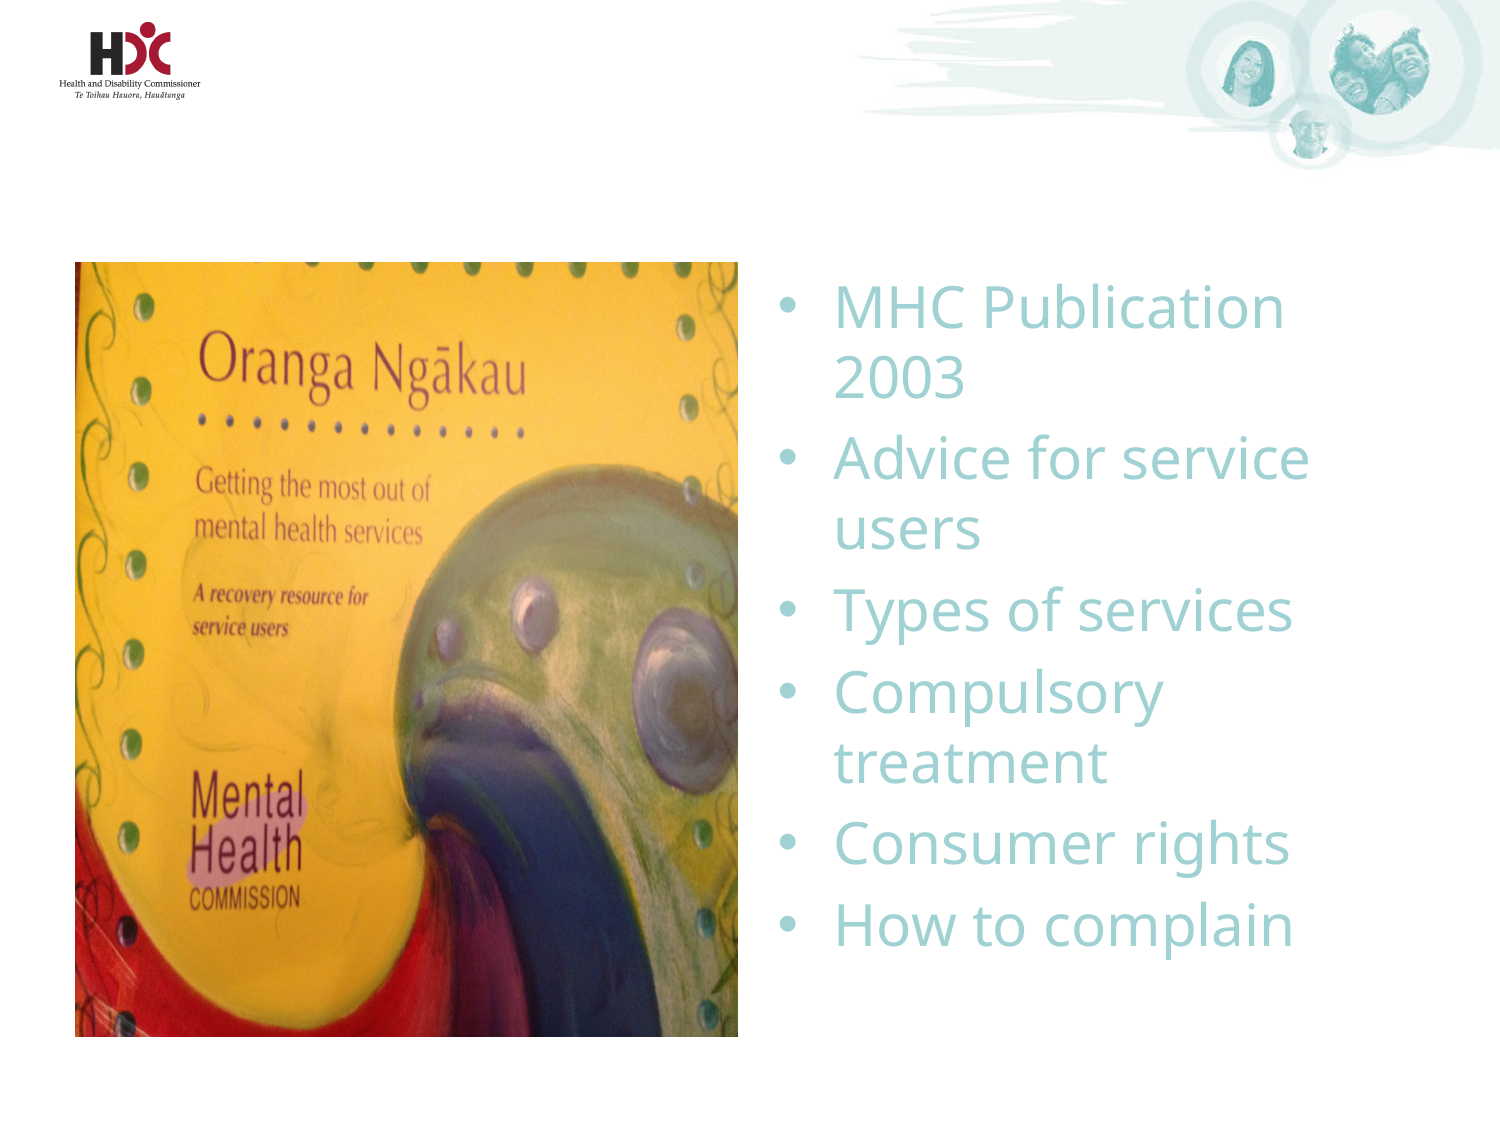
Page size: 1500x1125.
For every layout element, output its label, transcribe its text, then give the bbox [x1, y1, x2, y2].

list MHC Publication 2003 Advice for service users Types of services Compulsory treatment Consumer rights How to complain [762, 262, 1425, 1005]
picture [0, 0, 1500, 1125]
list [74, 262, 738, 1037]
